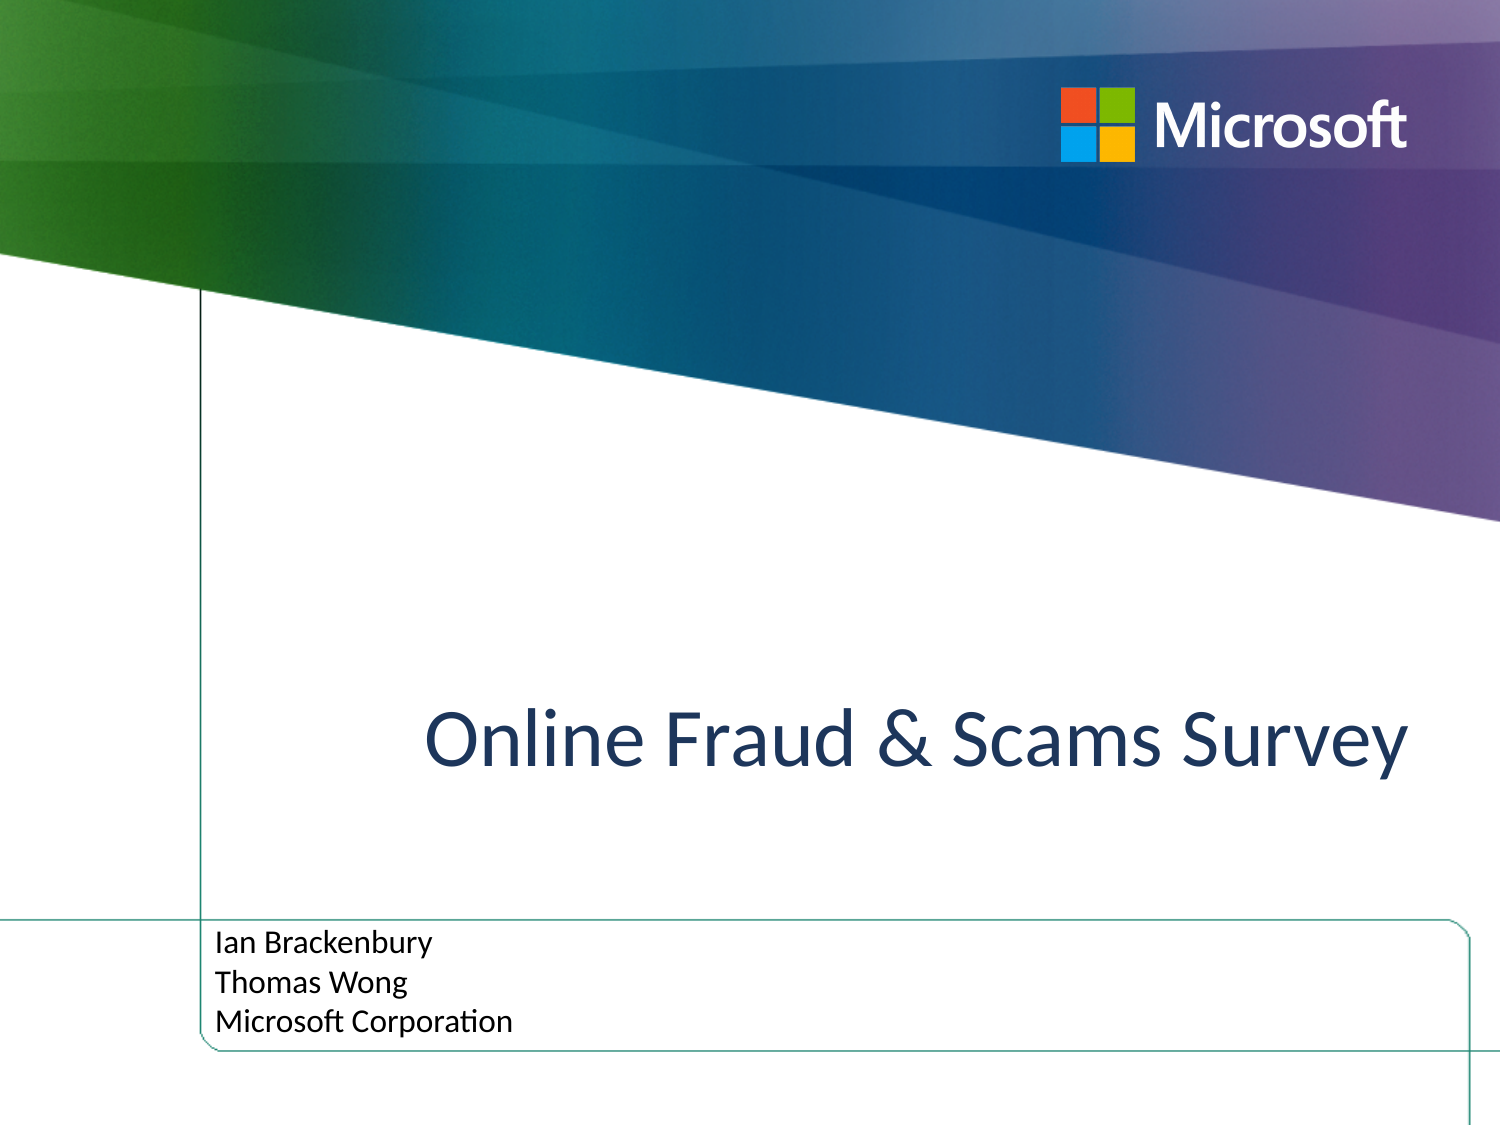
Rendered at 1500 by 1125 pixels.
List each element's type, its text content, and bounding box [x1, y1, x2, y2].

title Online Fraud & Scams Survey [249, 519, 1426, 793]
text_box Ian Brackenbury Thomas Wong Microsoft Corporation [200, 912, 1461, 989]
picture [0, 0, 1500, 1125]
